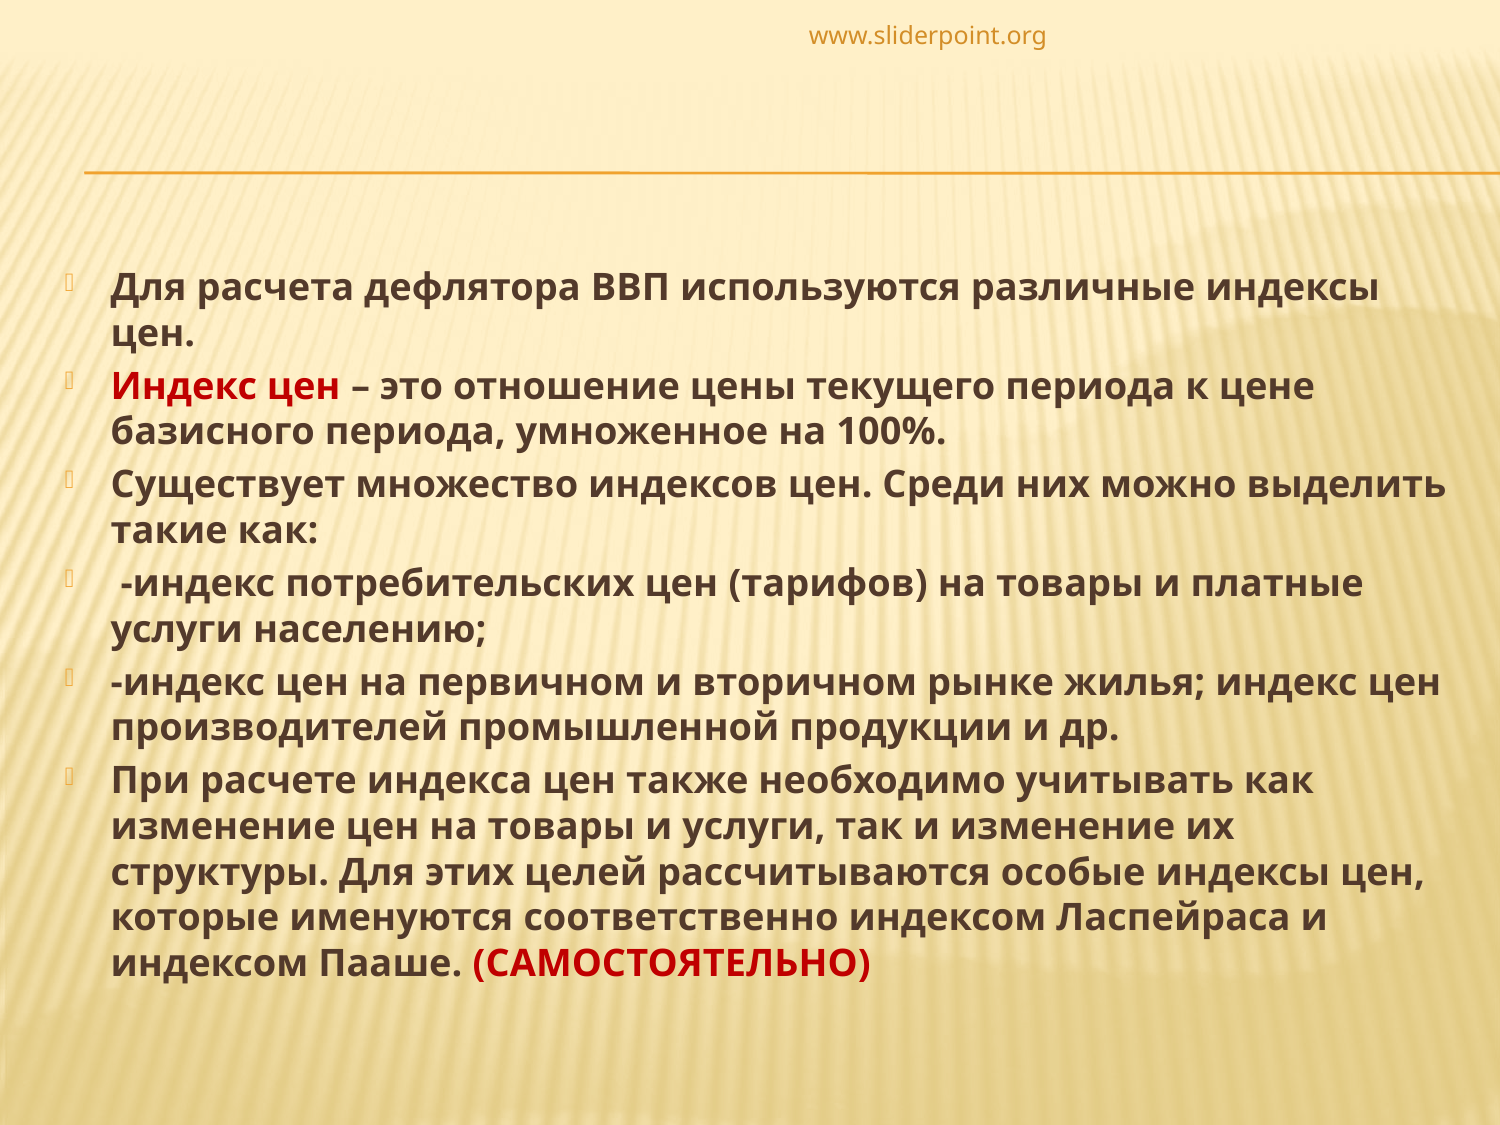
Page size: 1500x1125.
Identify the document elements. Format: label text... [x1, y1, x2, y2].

list Для расчета дефлятора ВВП используются различные индексы цен. Индекс цен – это отношение цены текущего периода к цене базисного периода, умноженное на 100%. Существует множество индексов цен. Среди них можно выделить такие как: -индекс потребительских цен (тарифов) на товары и платные услуги населению; -индекс цен на первичном и вторичном рынке жилья; индекс цен производителей промышленной продукции и др. При расчете индекса цен также необходимо учитывать как изменение цен на товары и услуги, так и изменение их структуры. Для этих целей рассчитываются особые индексы цен, которые именуются соответственно индексом Ласпейраса и индексом Пааше. (САМОСТОЯТЕЛЬНО) [50, 254, 1475, 998]
footer www.sliderpoint.org [587, 12, 1063, 60]
